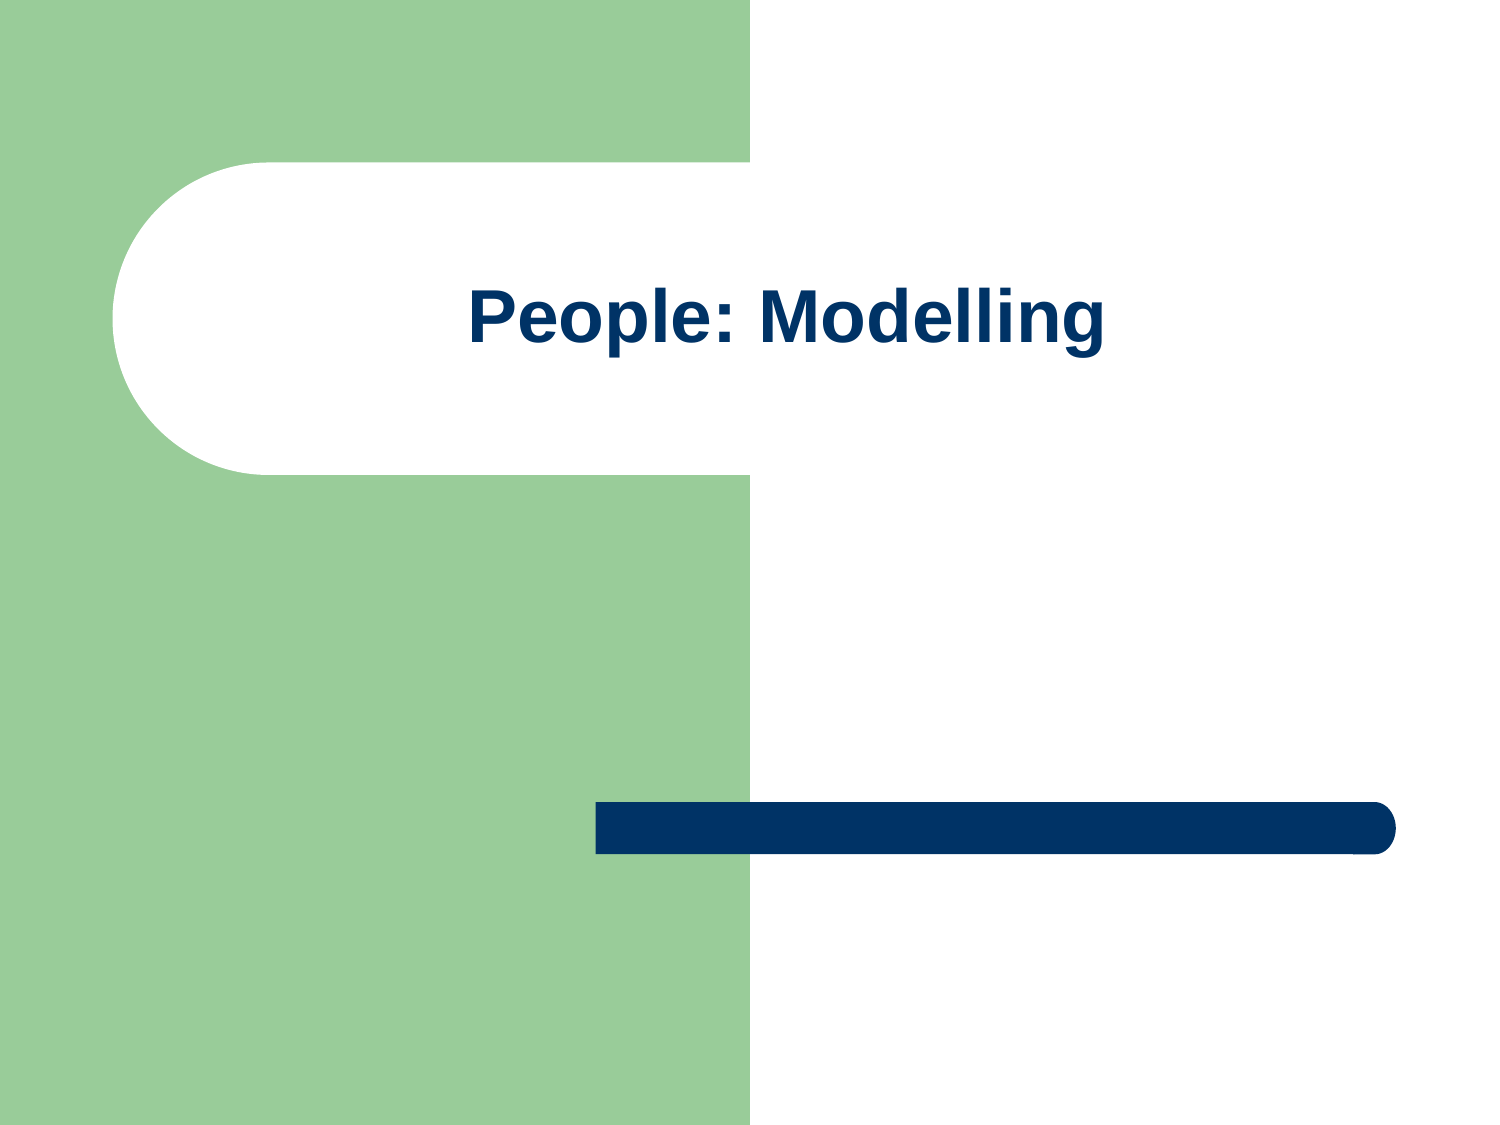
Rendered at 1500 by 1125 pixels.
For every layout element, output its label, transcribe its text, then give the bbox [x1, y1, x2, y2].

title People: Modelling [112, 162, 1463, 476]
